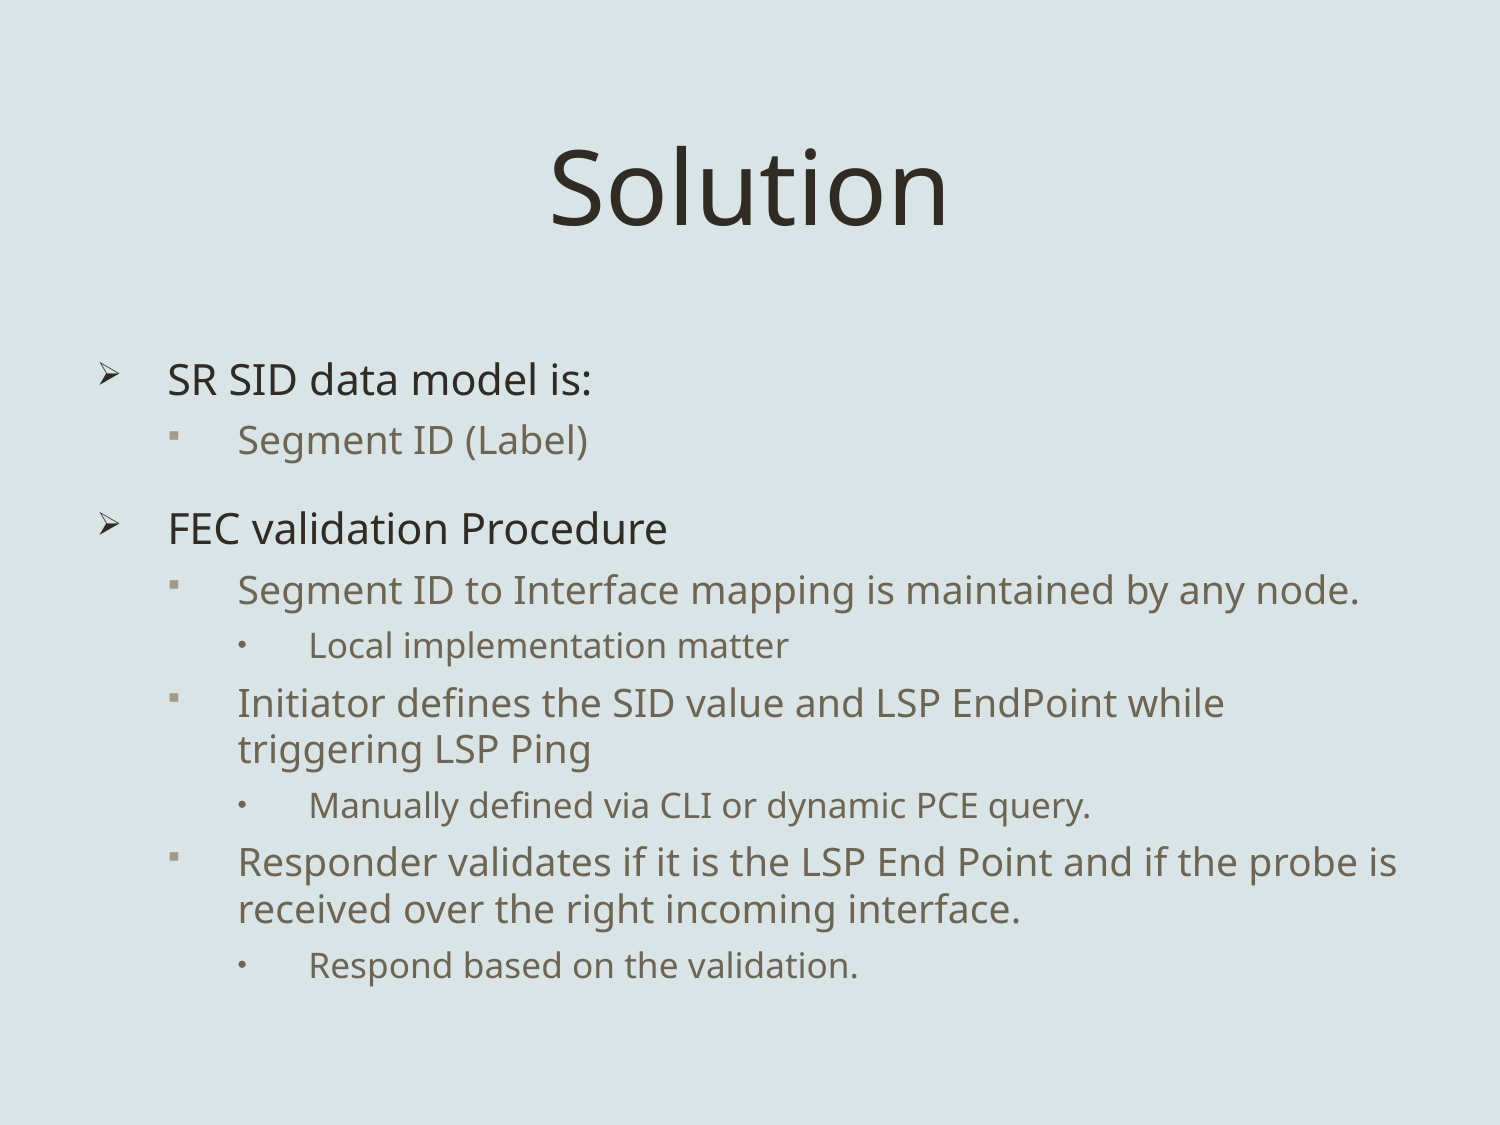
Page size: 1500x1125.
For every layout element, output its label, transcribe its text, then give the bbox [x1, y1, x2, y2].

title Solution [81, 15, 1419, 254]
list SR SID data model is: Segment ID (Label) FEC validation Procedure Segment ID to Interface mapping is maintained by any node. Local implementation matter Initiator defines the SID value and LSP EndPoint while triggering LSP Ping Manually defined via CLI or dynamic PCE query. Responder validates if it is the LSP End Point and if the probe is received over the right incoming interface. Respond based on the validation. [81, 344, 1419, 1005]
